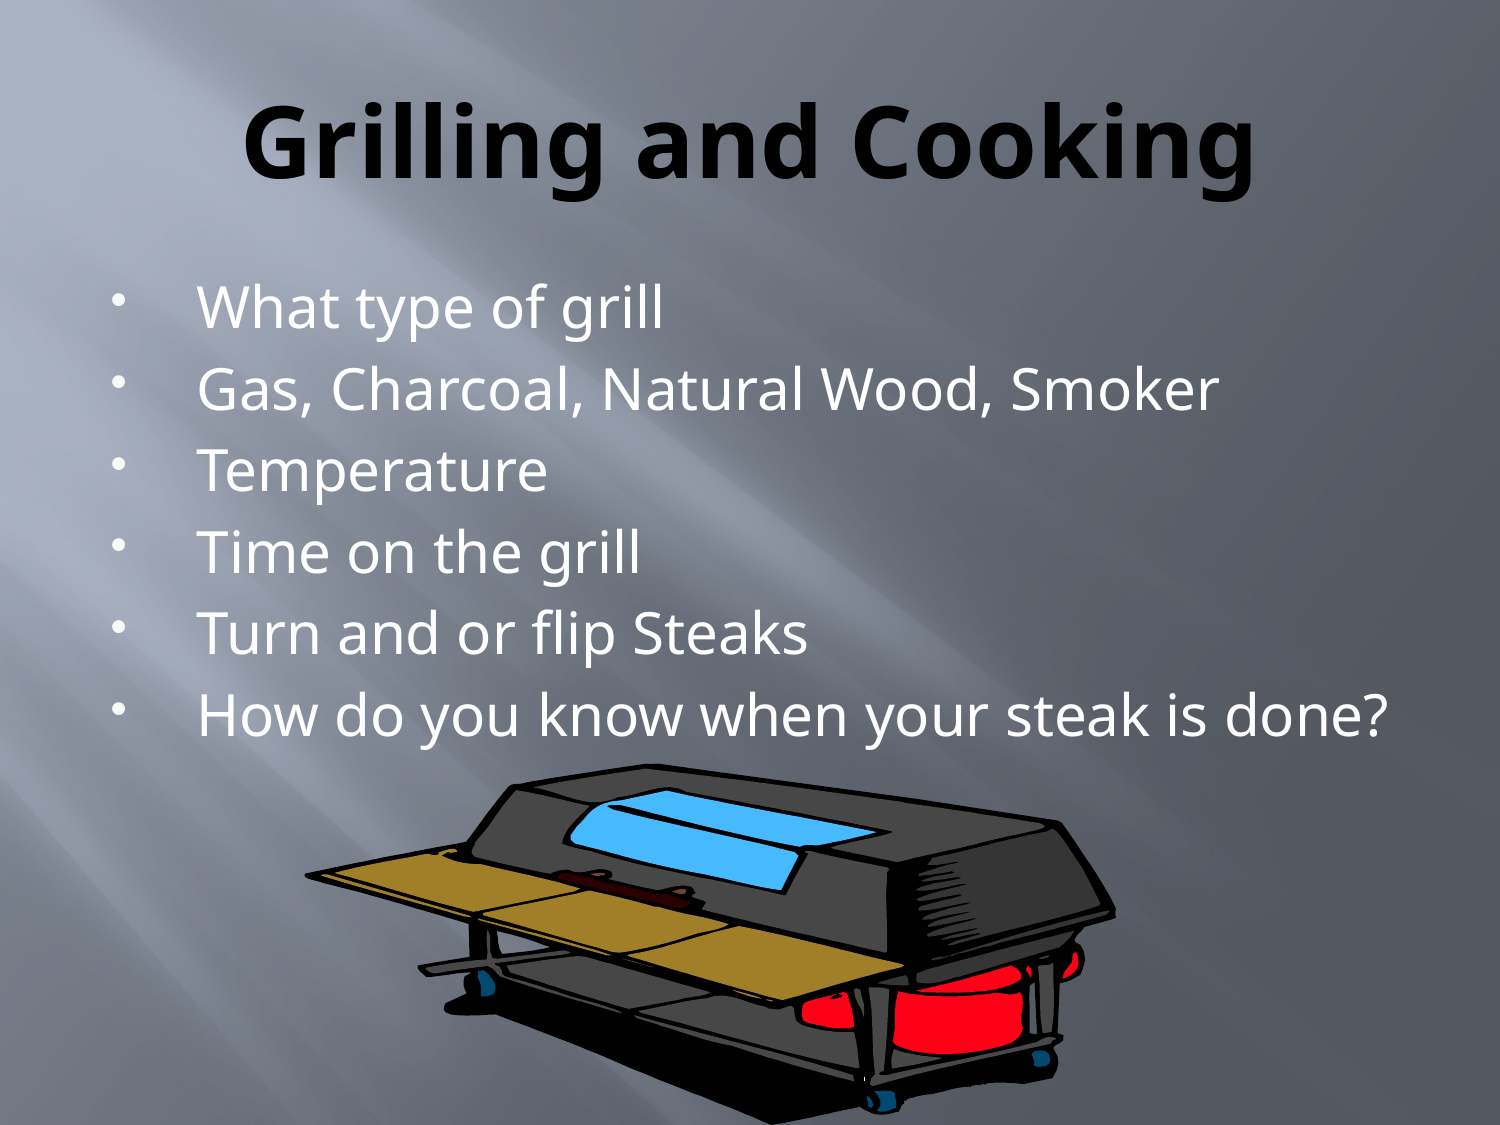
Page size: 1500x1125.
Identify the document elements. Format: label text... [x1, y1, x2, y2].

list What type of grill Gas, Charcoal, Natural Wood, Smoker Temperature Time on the grill Turn and or flip Steaks How do you know when your steak is done? [75, 262, 1425, 1035]
title Grilling and Cooking [75, 45, 1425, 233]
picture [300, 763, 1117, 1125]
